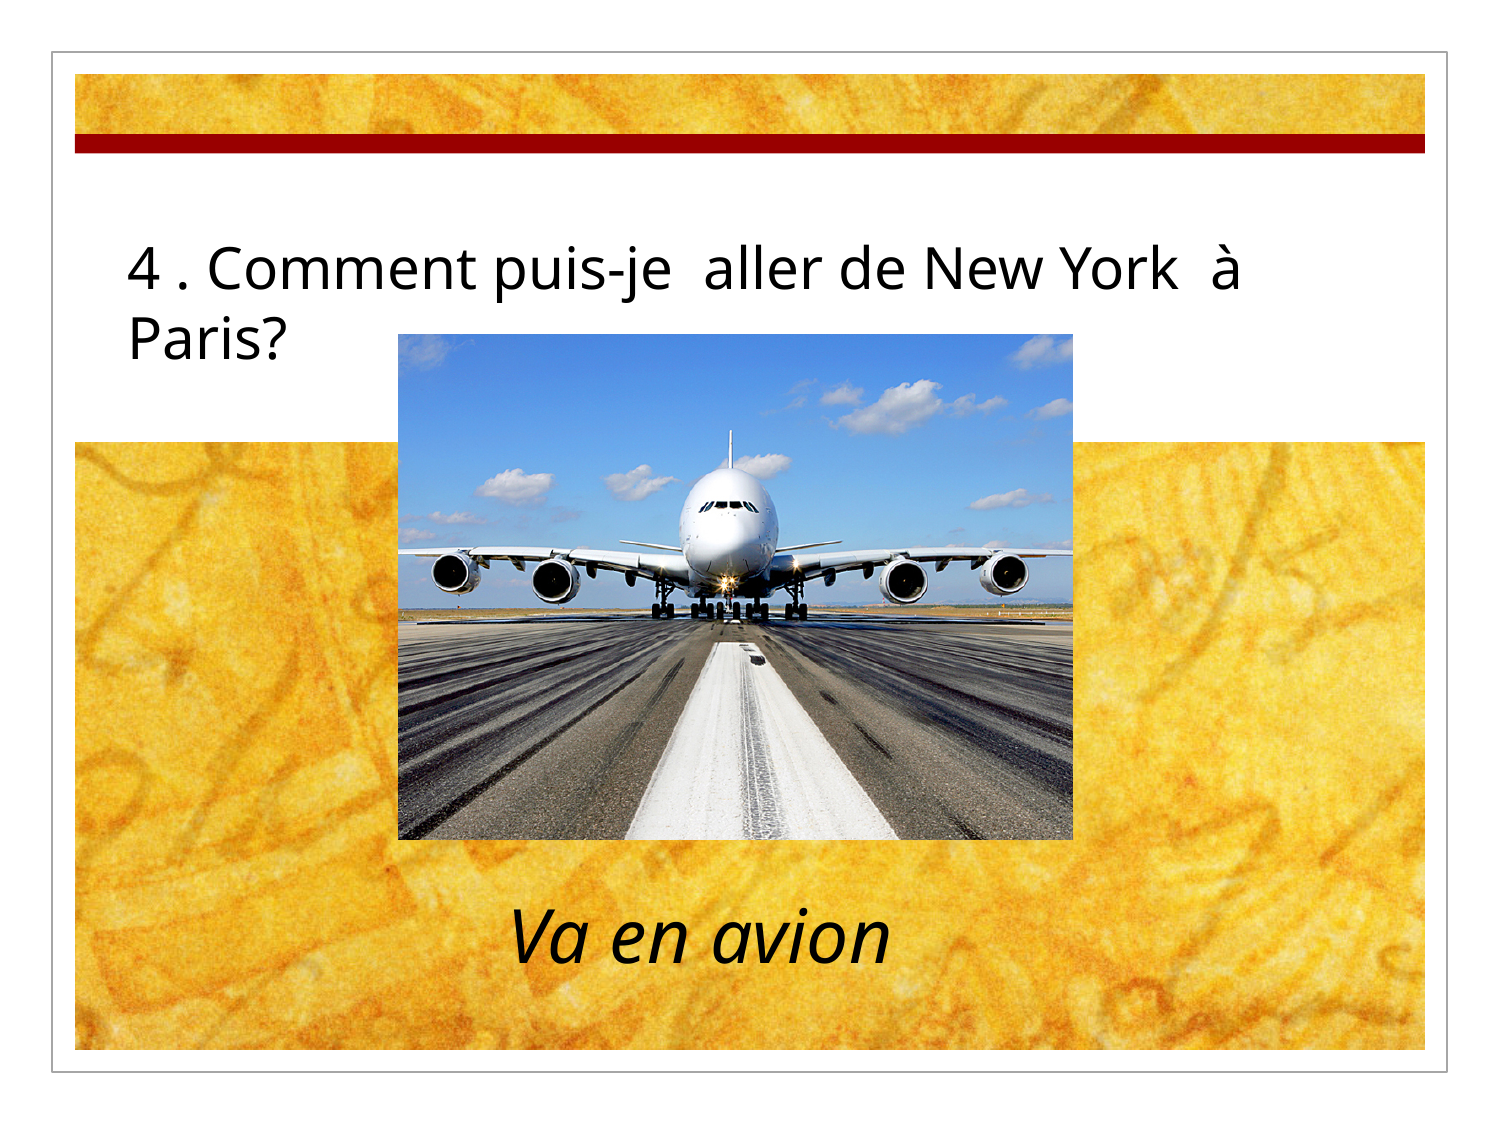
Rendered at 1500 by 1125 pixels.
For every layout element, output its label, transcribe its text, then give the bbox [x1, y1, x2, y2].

text_box 4 . Comment puis-je aller de New York à Paris? [112, 223, 1392, 449]
picture [75, 333, 1425, 1050]
picture [75, 74, 1425, 134]
text_box Va en avion [493, 880, 1034, 986]
